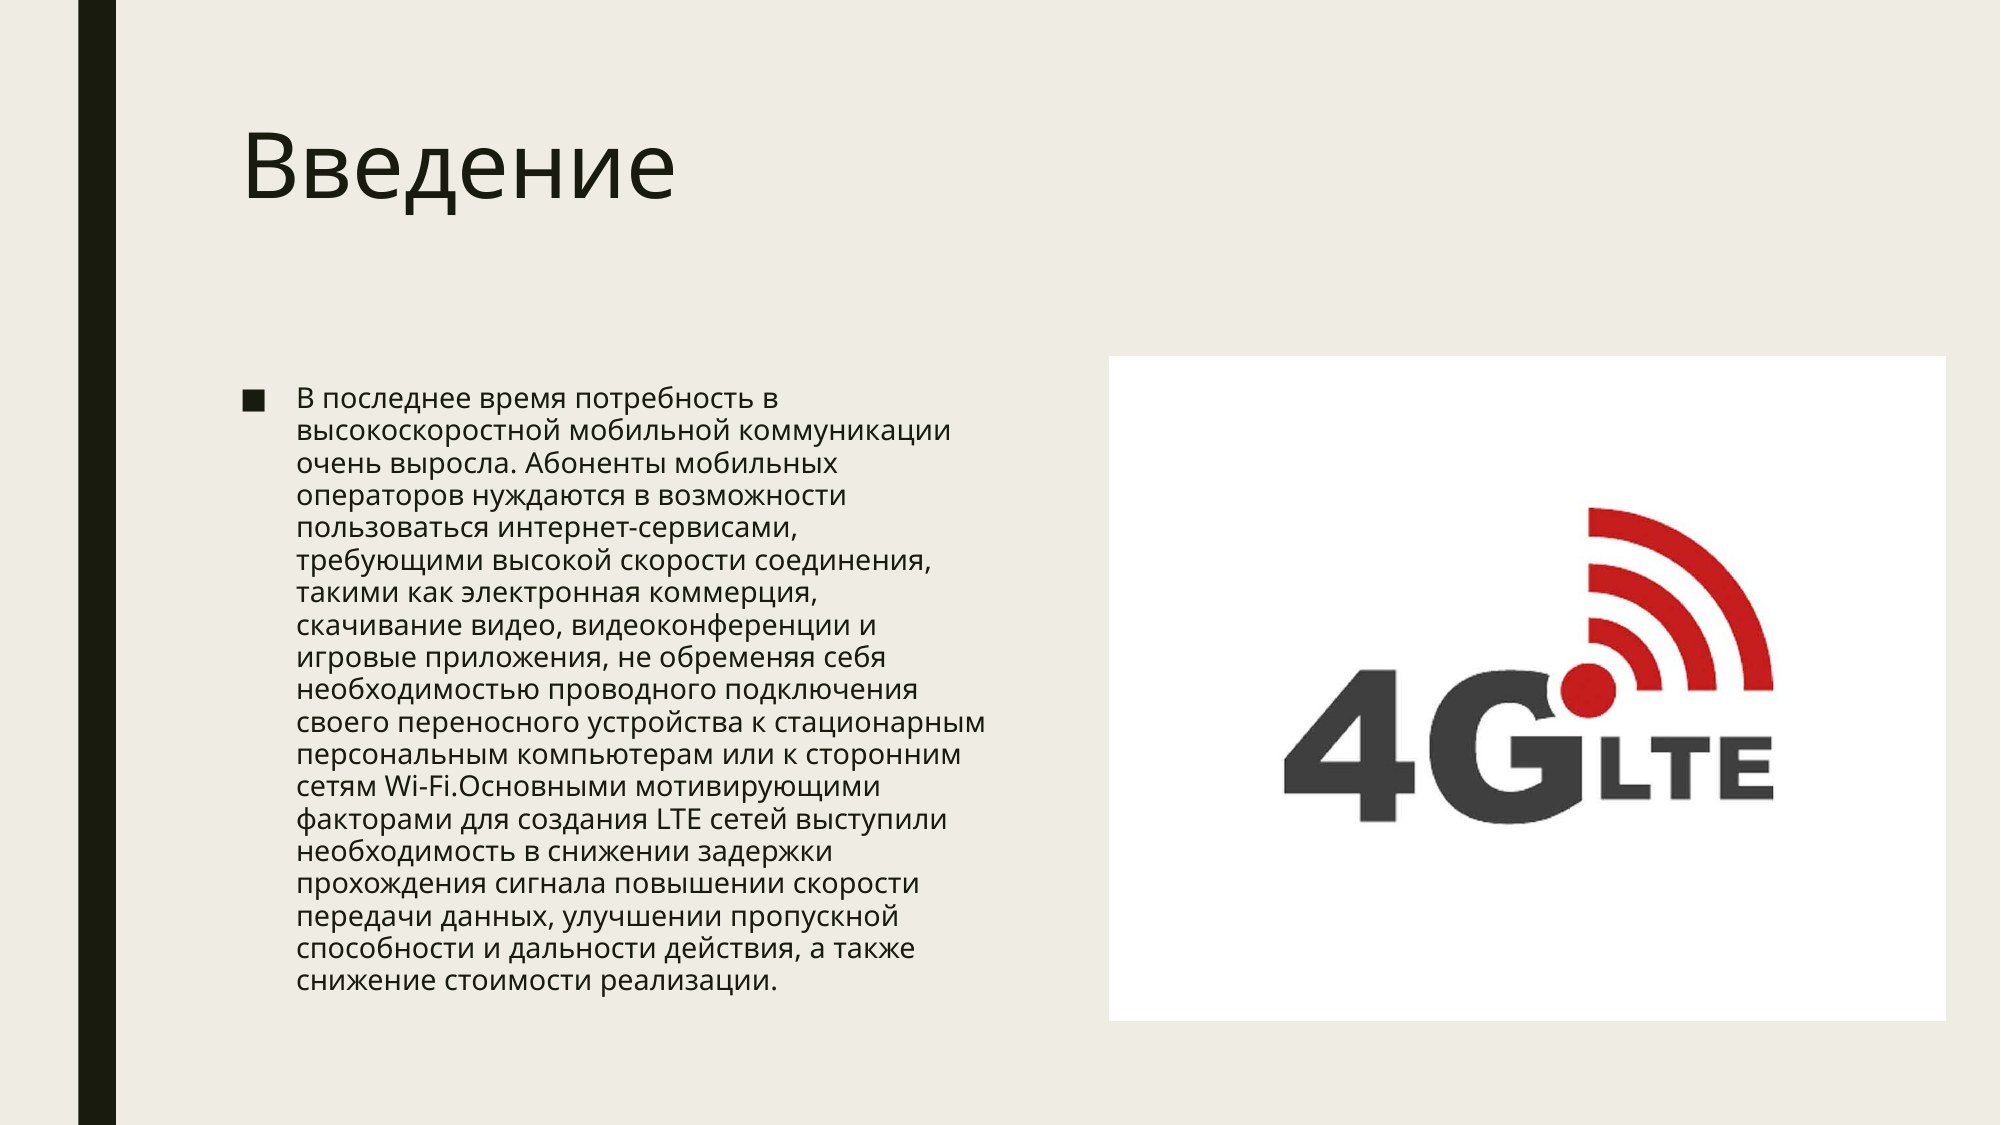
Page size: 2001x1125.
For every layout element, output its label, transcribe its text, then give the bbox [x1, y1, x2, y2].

list В последнее время потребность в высокоскоростной мобильной коммуникации очень выросла. Абоненты мобильных операторов нуждаются в возможности пользоваться интернет-сервисами, требующими высокой скорости соединения, такими как электронная коммерция, скачивание видео, видеоконференции и игровые приложения, не обременяя себя необходимостью проводного подключения своего переносного устройства к стационарным персональным компьютерам или к сторонним сетям Wi-Fi.Основными мотивирующими факторами для создания LTE сетей выступили необходимость в снижении задержки прохождения сигнала повышении скорости передачи данных, улучшении пропускной способности и дальности действия, а также снижение стоимости реализации. [225, 375, 1004, 1040]
title Введение [225, 112, 1800, 357]
picture [1109, 356, 1946, 1021]
